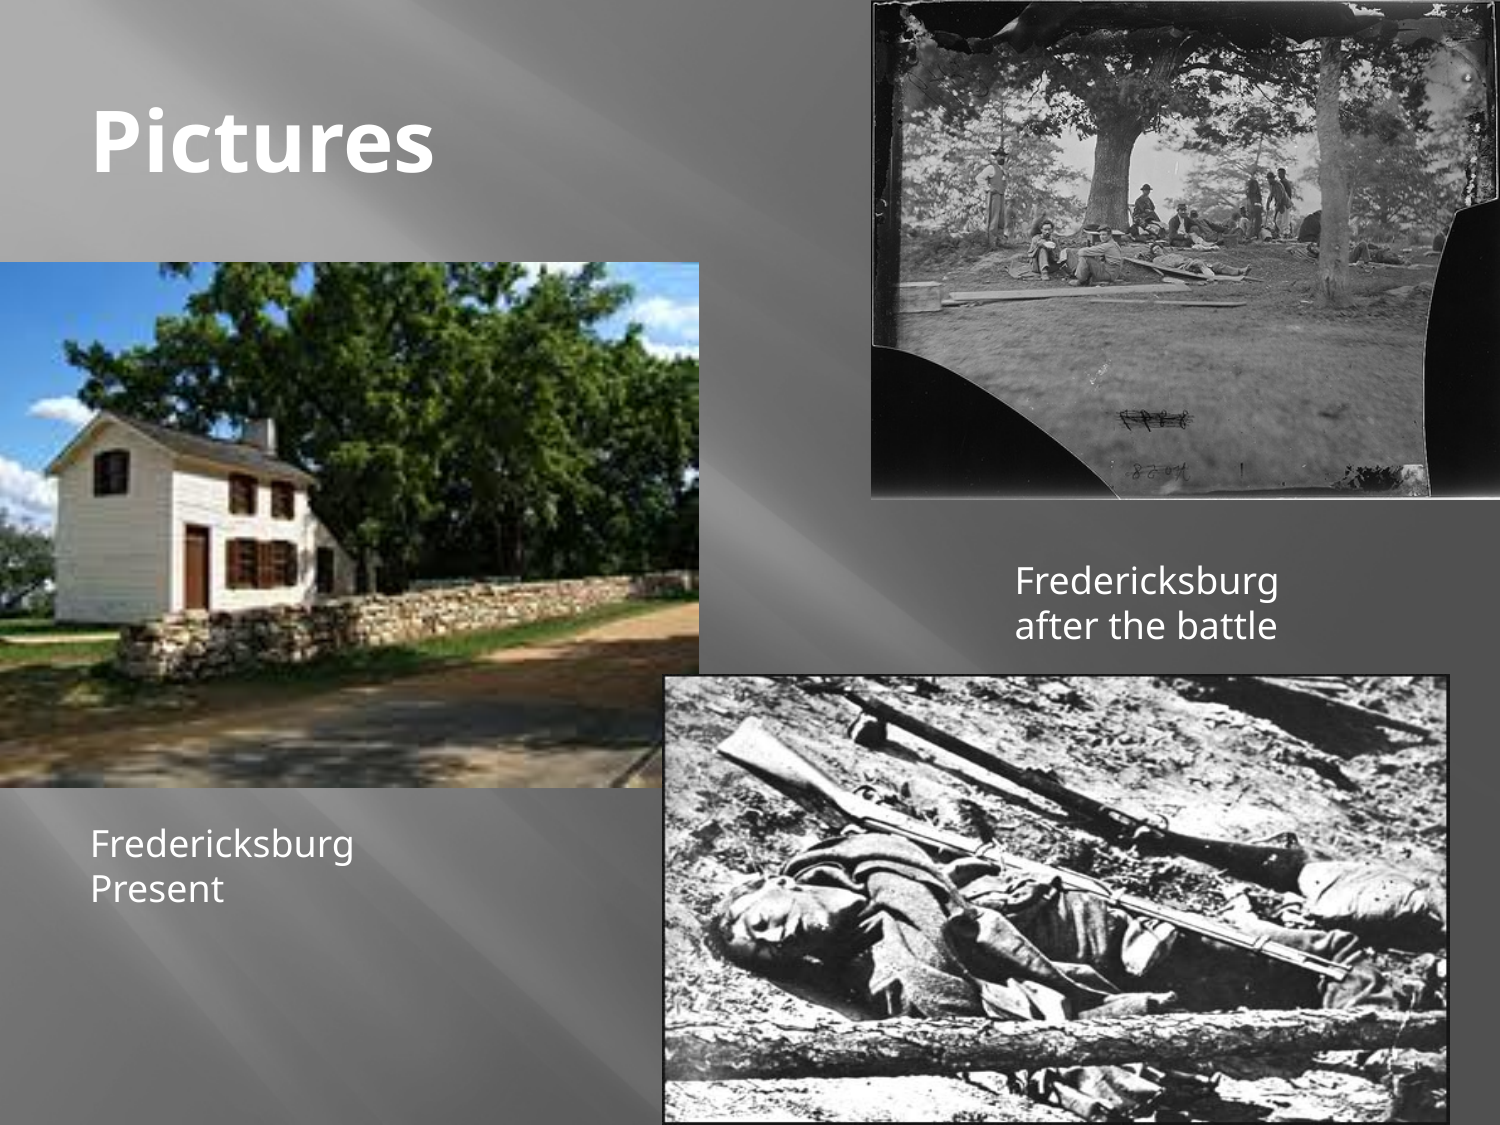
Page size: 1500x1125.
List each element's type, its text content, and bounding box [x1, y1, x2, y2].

title Pictures [75, 45, 871, 233]
picture [662, 674, 1451, 1125]
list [0, 262, 700, 788]
text_box Fredericksburg after the battle [999, 549, 1388, 655]
text_box Fredericksburg Present [74, 831, 463, 918]
picture [871, 0, 1500, 501]
